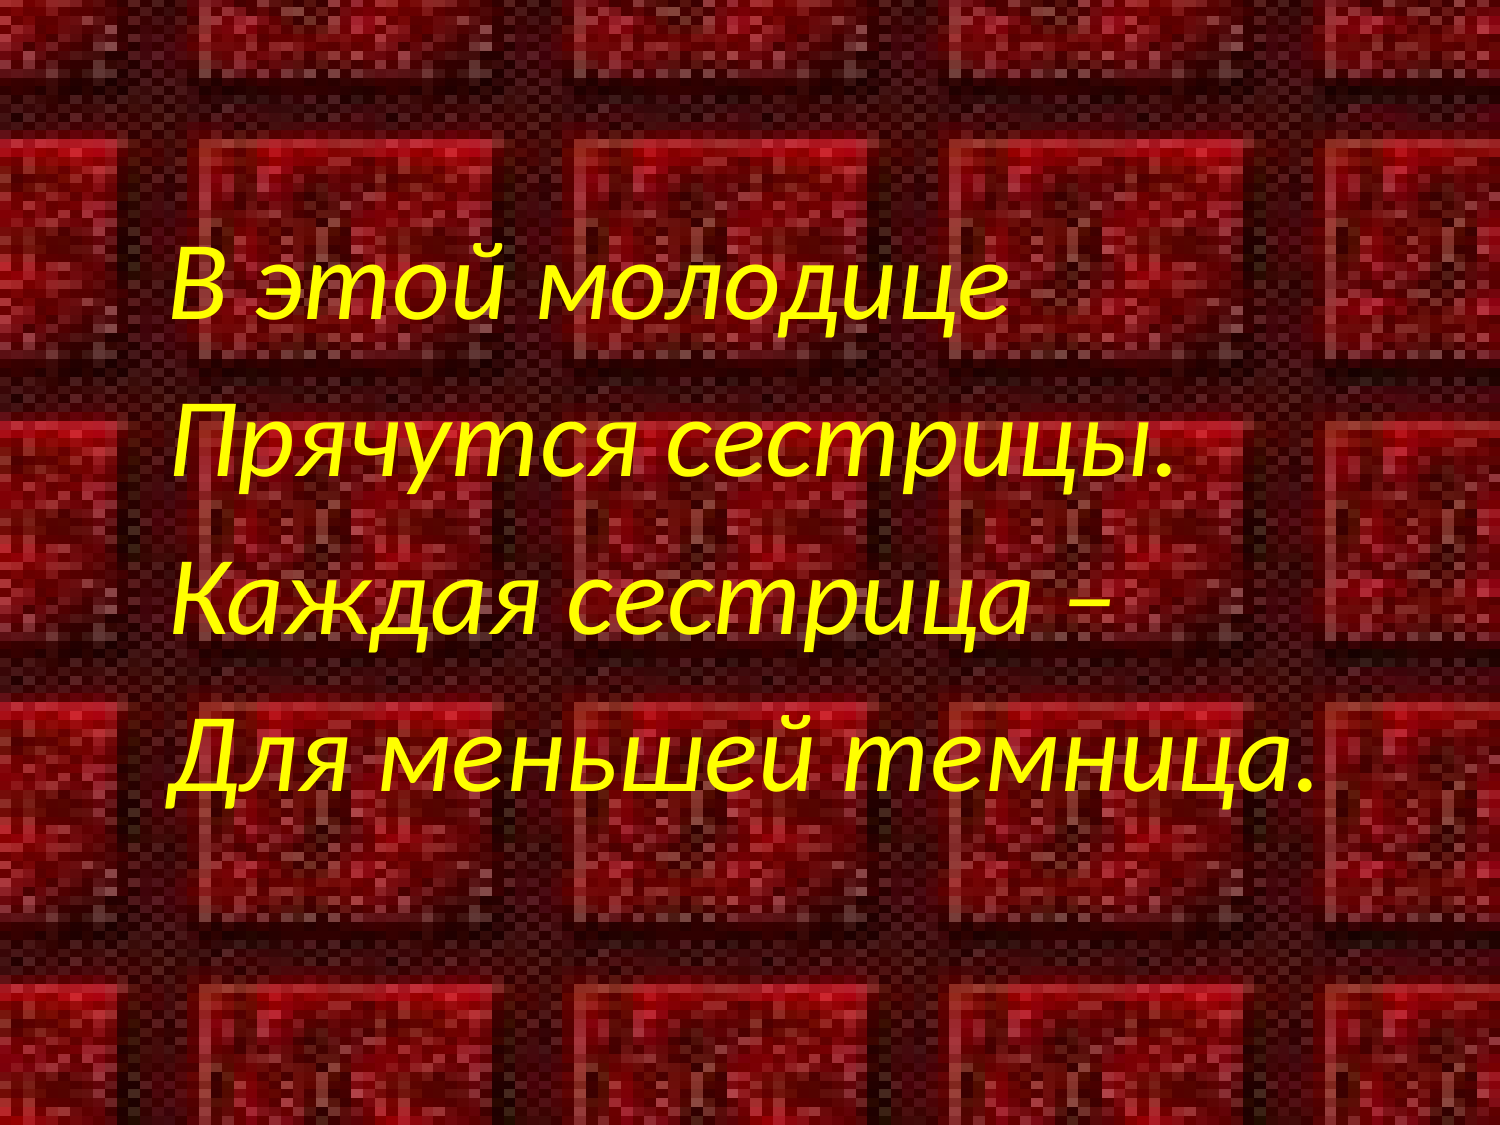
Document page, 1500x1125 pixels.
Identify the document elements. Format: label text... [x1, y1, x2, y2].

picture [0, 0, 1500, 1125]
text_box В этой молодице Прячутся сестрицы. Каждая сестрица – Для меньшей темница. [152, 199, 1372, 856]
